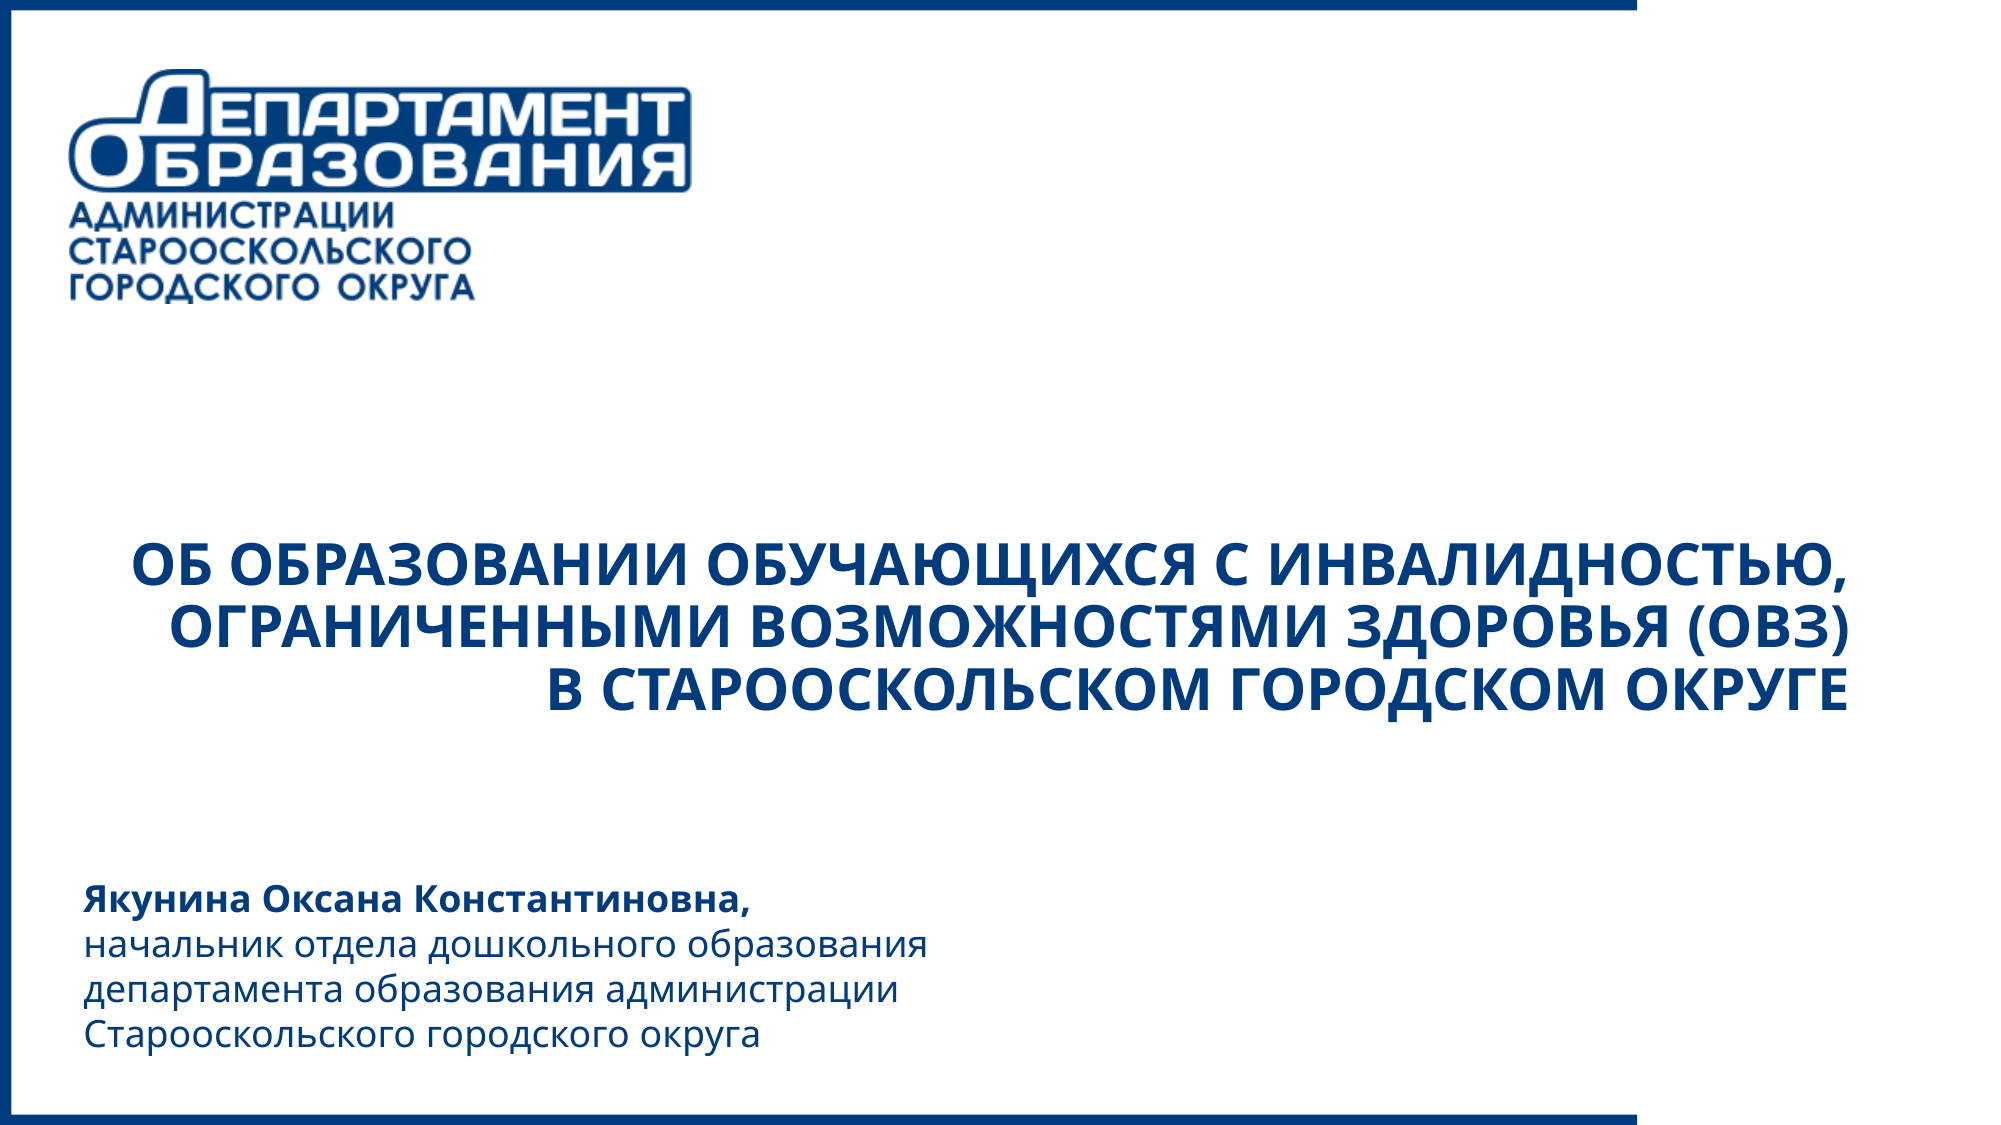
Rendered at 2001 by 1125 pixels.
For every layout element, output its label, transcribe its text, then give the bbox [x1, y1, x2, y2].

text_box Якунина Оксана Константиновна, начальник отдела дошкольного образования департамента образования администрации Старооскольского городского округа [68, 867, 1103, 1063]
title Об образовании обучающихся с инвалидностью, ограниченными возможностями здоровья (ОВЗ) в Старооскольском городском округе [121, 365, 1850, 724]
picture [68, 69, 692, 304]
